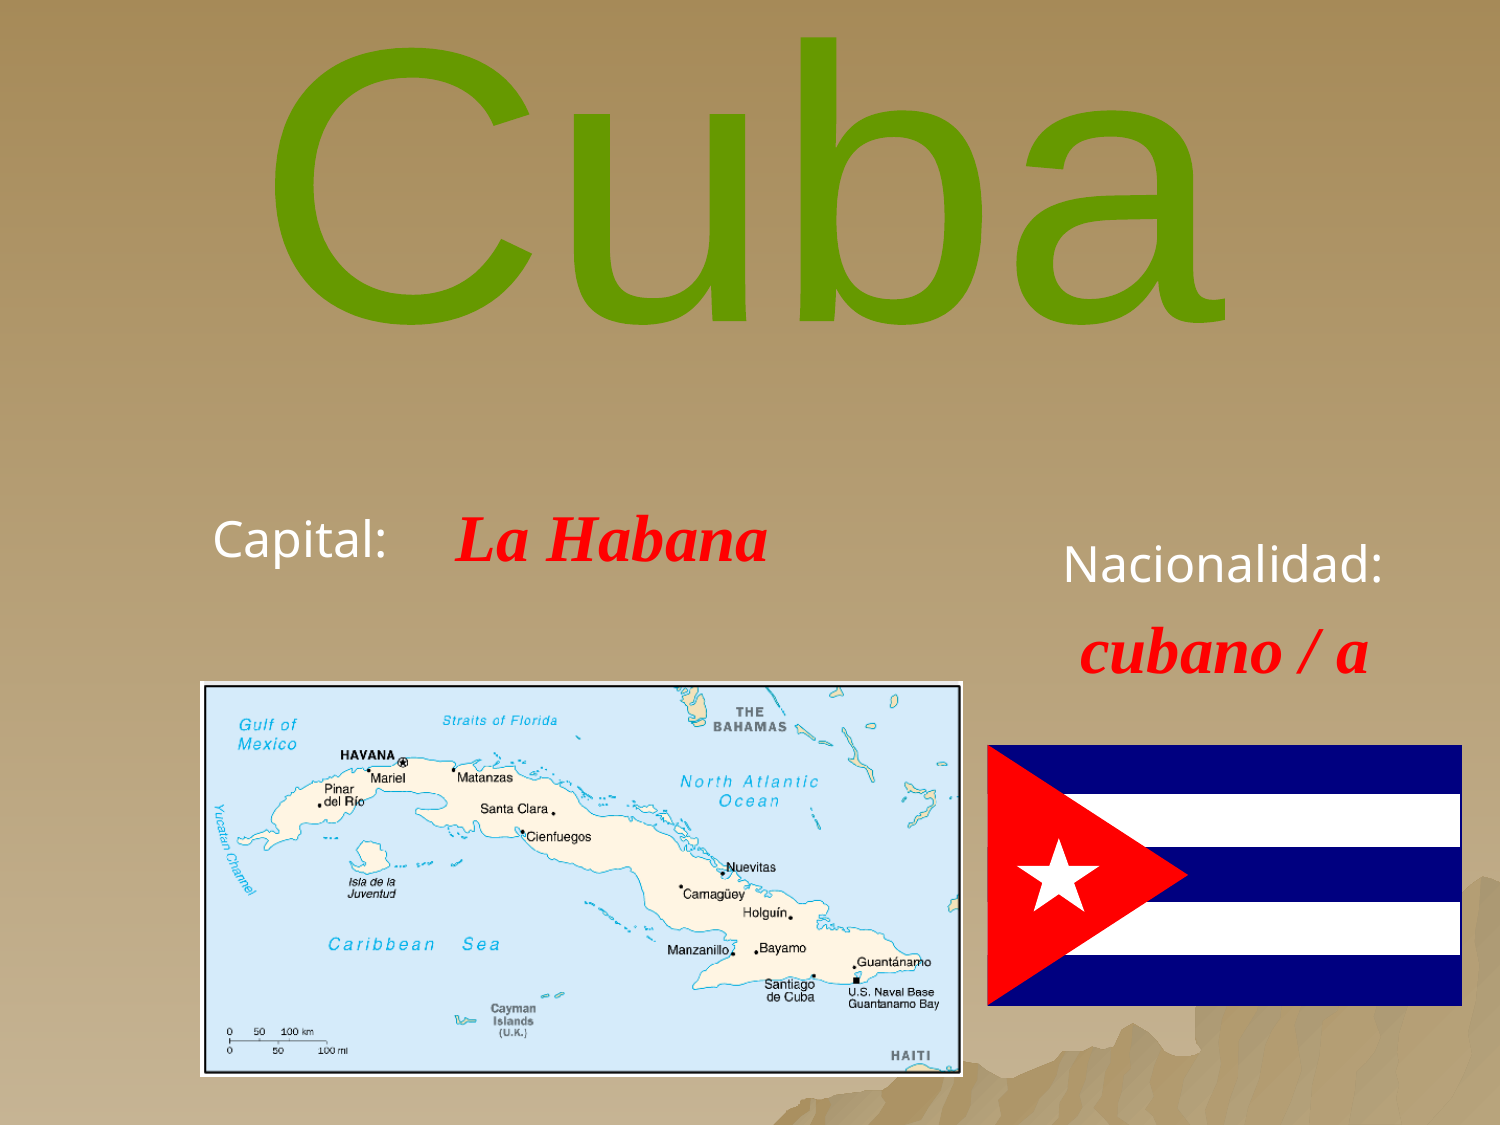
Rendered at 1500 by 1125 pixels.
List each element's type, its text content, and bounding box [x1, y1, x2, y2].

text_box cubano / a [1012, 599, 1438, 695]
picture [199, 681, 963, 1078]
text_box Capital: [197, 499, 404, 575]
text_box La Habana [399, 487, 825, 583]
text_box Nacionalidad: [1048, 524, 1400, 600]
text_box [987, 744, 1463, 1007]
